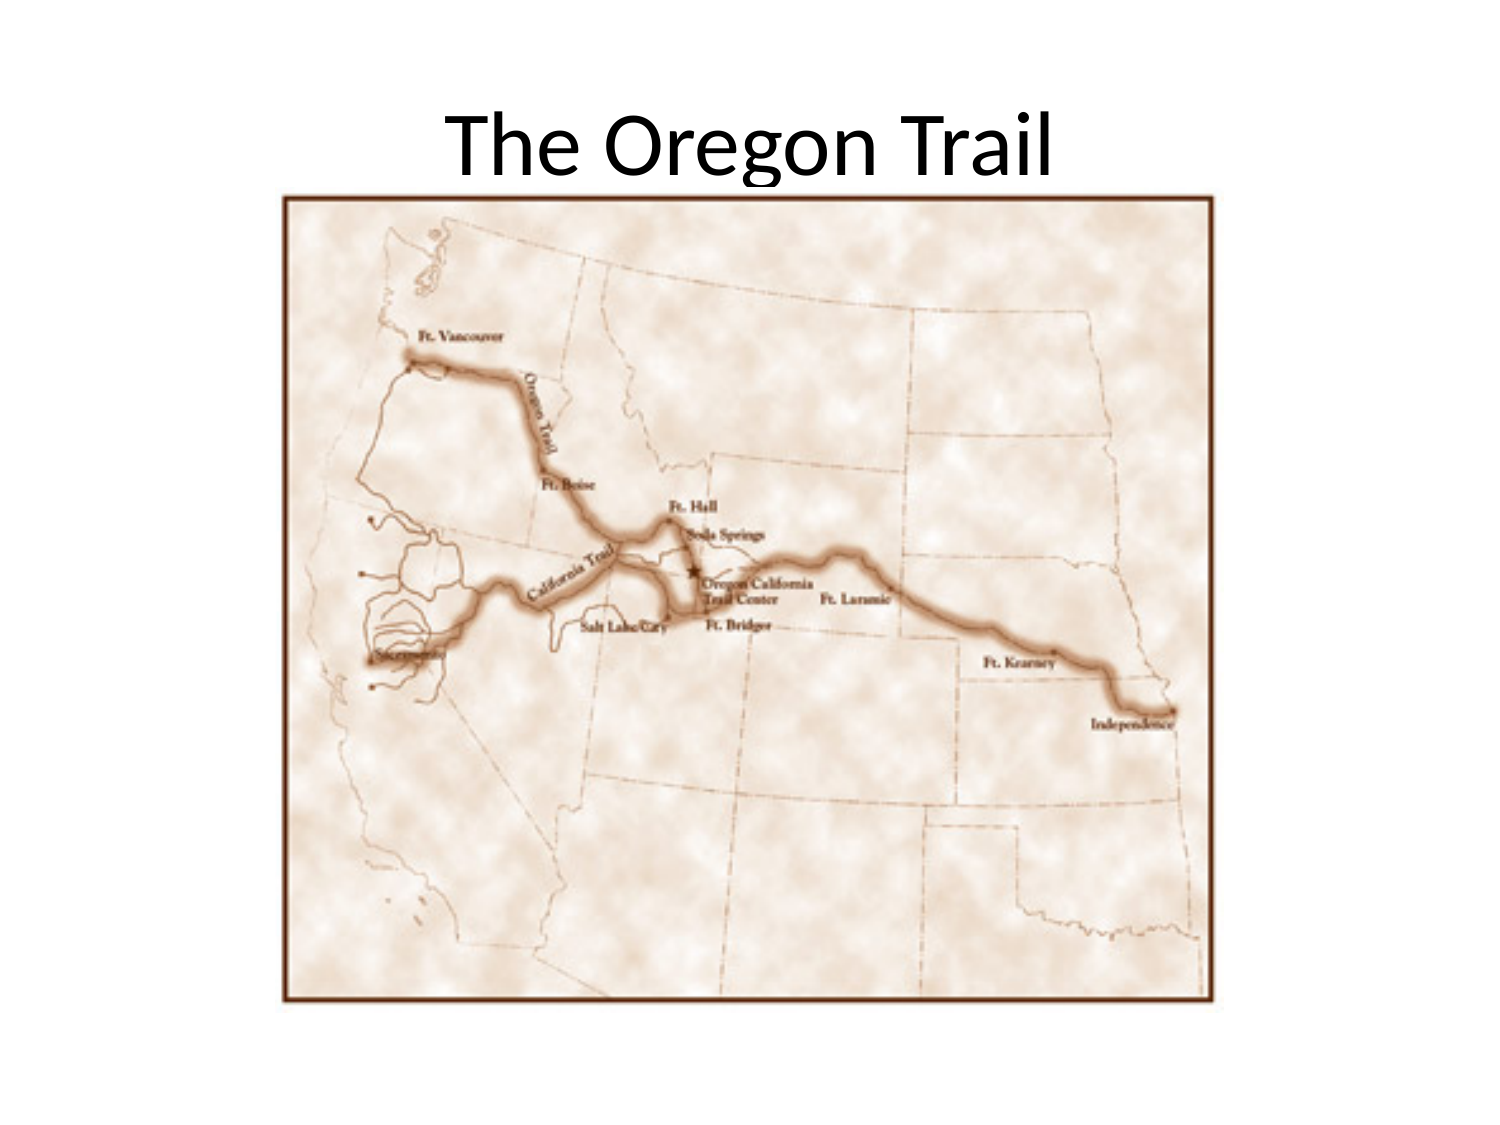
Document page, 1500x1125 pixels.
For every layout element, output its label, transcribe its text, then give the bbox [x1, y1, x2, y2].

picture [274, 187, 1225, 1013]
title The Oregon Trail [75, 45, 1425, 233]
